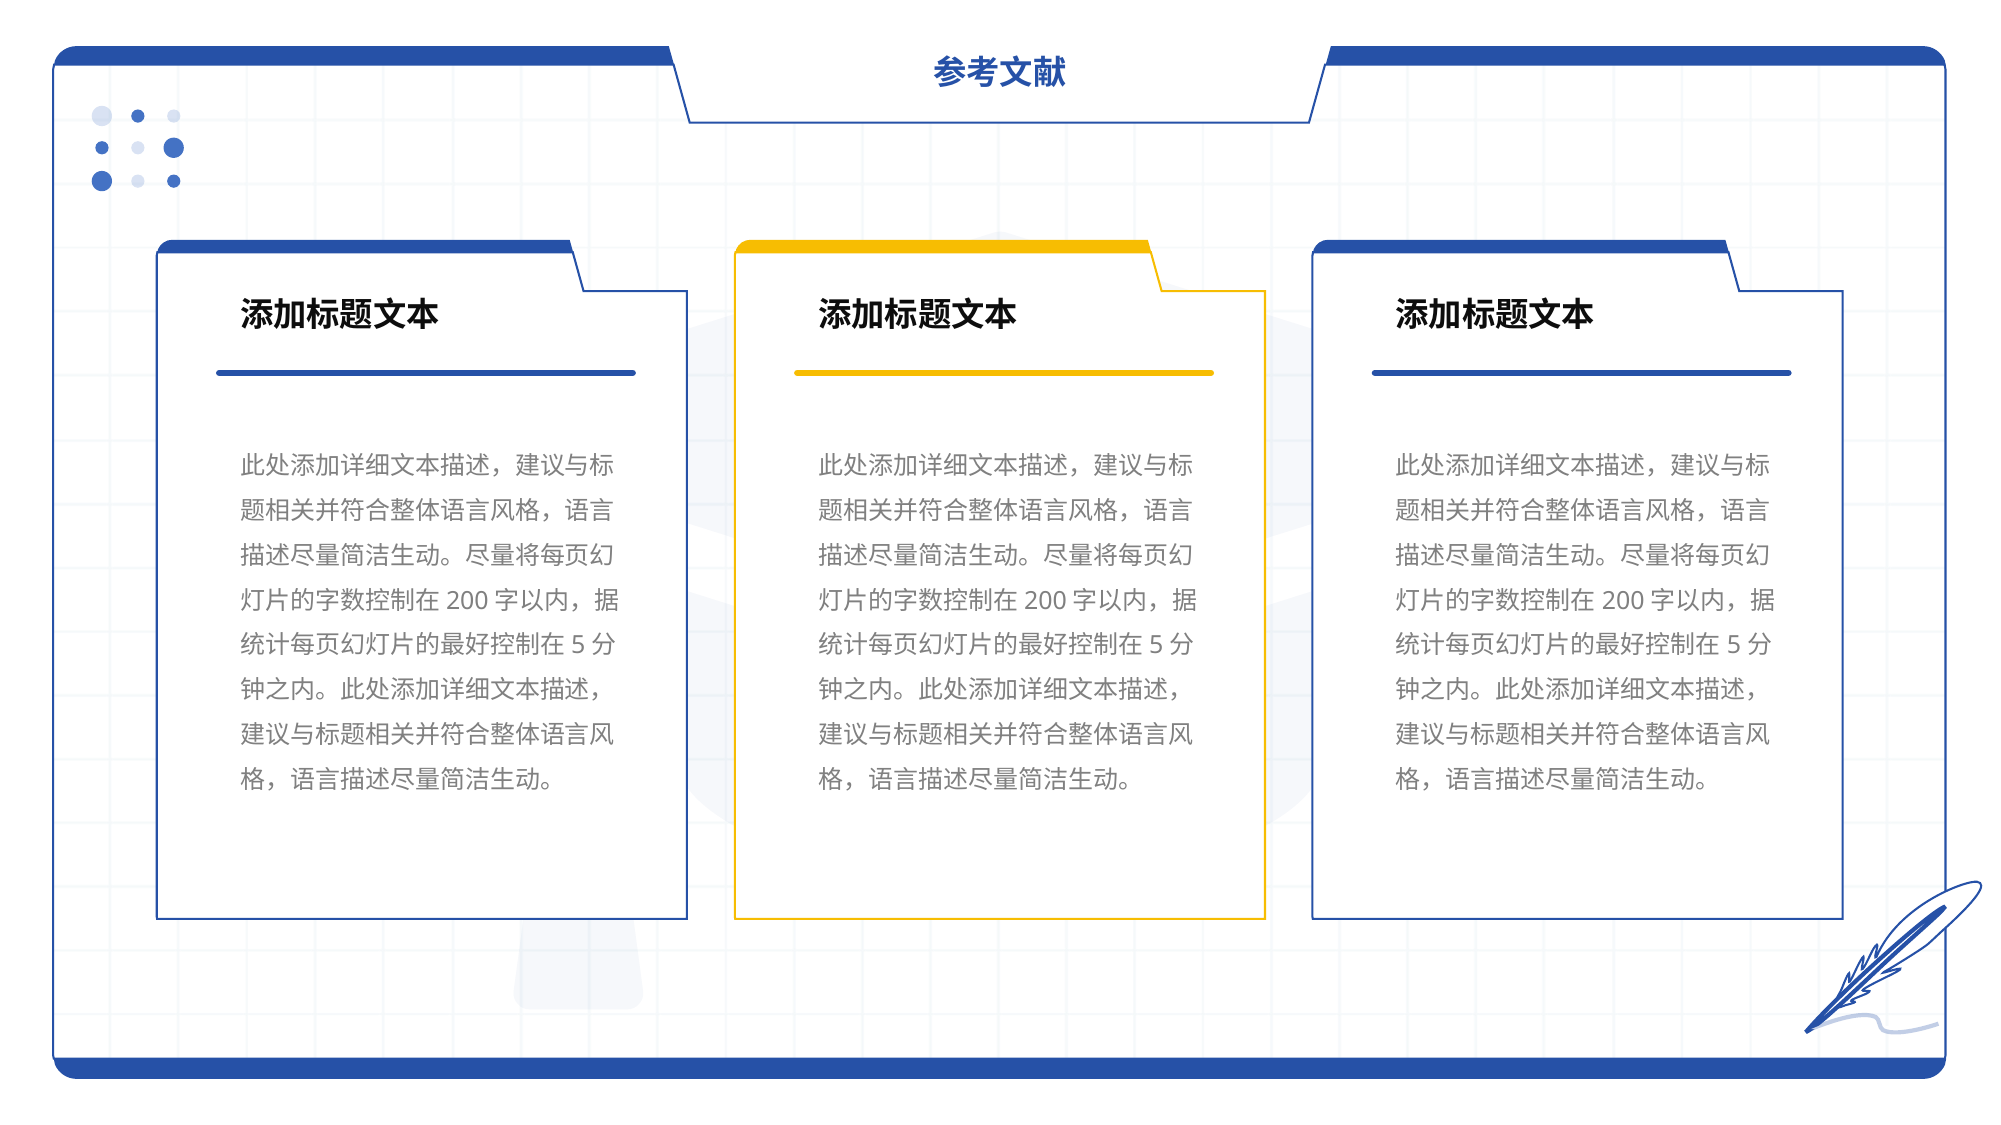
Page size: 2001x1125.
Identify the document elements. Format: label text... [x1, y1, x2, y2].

picture [55, 66, 1944, 1057]
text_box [1312, 239, 1843, 919]
text_box 参考文献 [918, 44, 1082, 99]
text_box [156, 239, 687, 919]
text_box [734, 239, 1265, 919]
